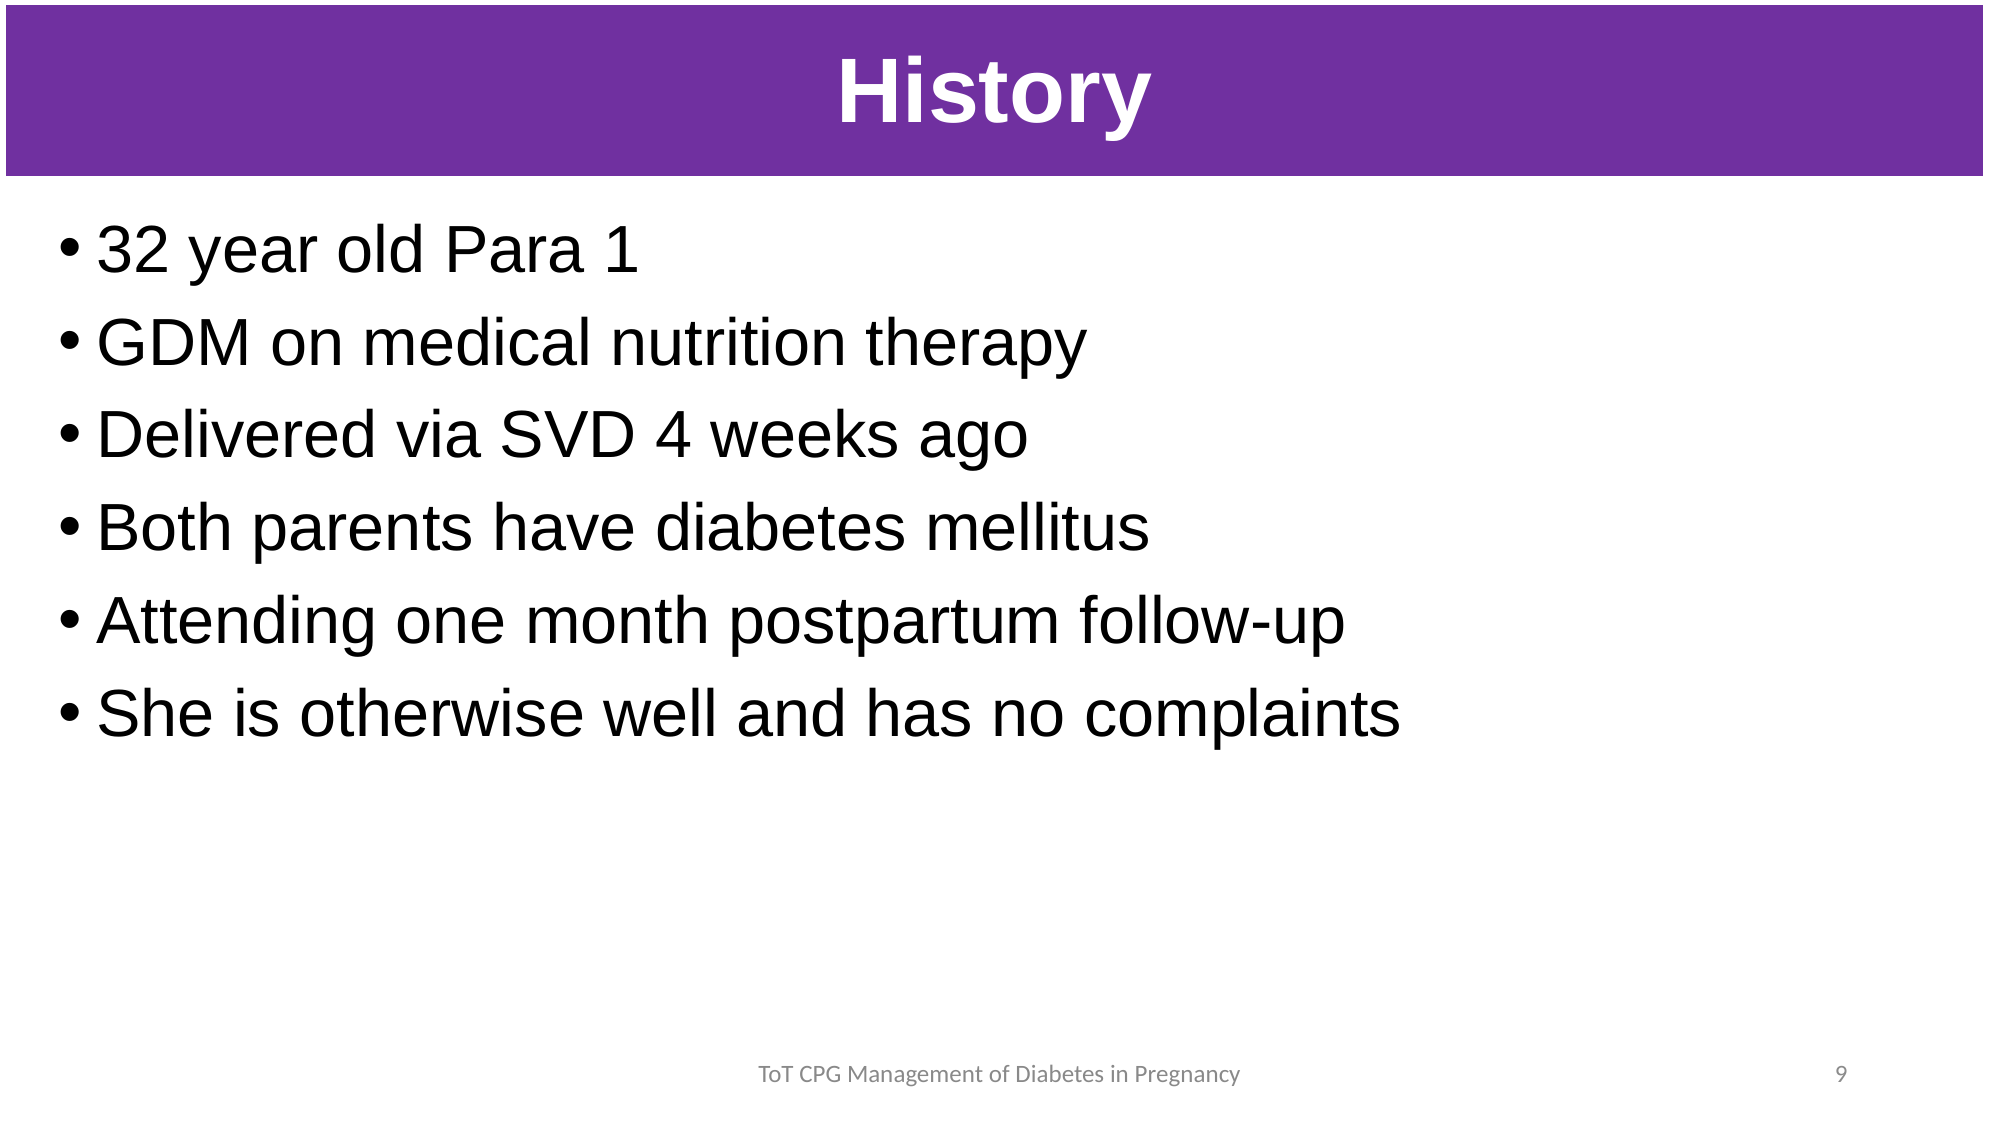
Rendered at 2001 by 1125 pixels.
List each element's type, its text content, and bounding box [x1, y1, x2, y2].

footer ToT CPG Management of Diabetes in Pregnancy [662, 1042, 1338, 1103]
slide_number 9 [1412, 1042, 1863, 1103]
table_header History [6, 5, 1983, 176]
list 32 year old Para 1 GDM on medical nutrition therapy Delivered via SVD 4 weeks ago Both parents have diabetes mellitus Attending one month postpartum follow-up She is otherwise well and has no complaints [43, 207, 1955, 1056]
